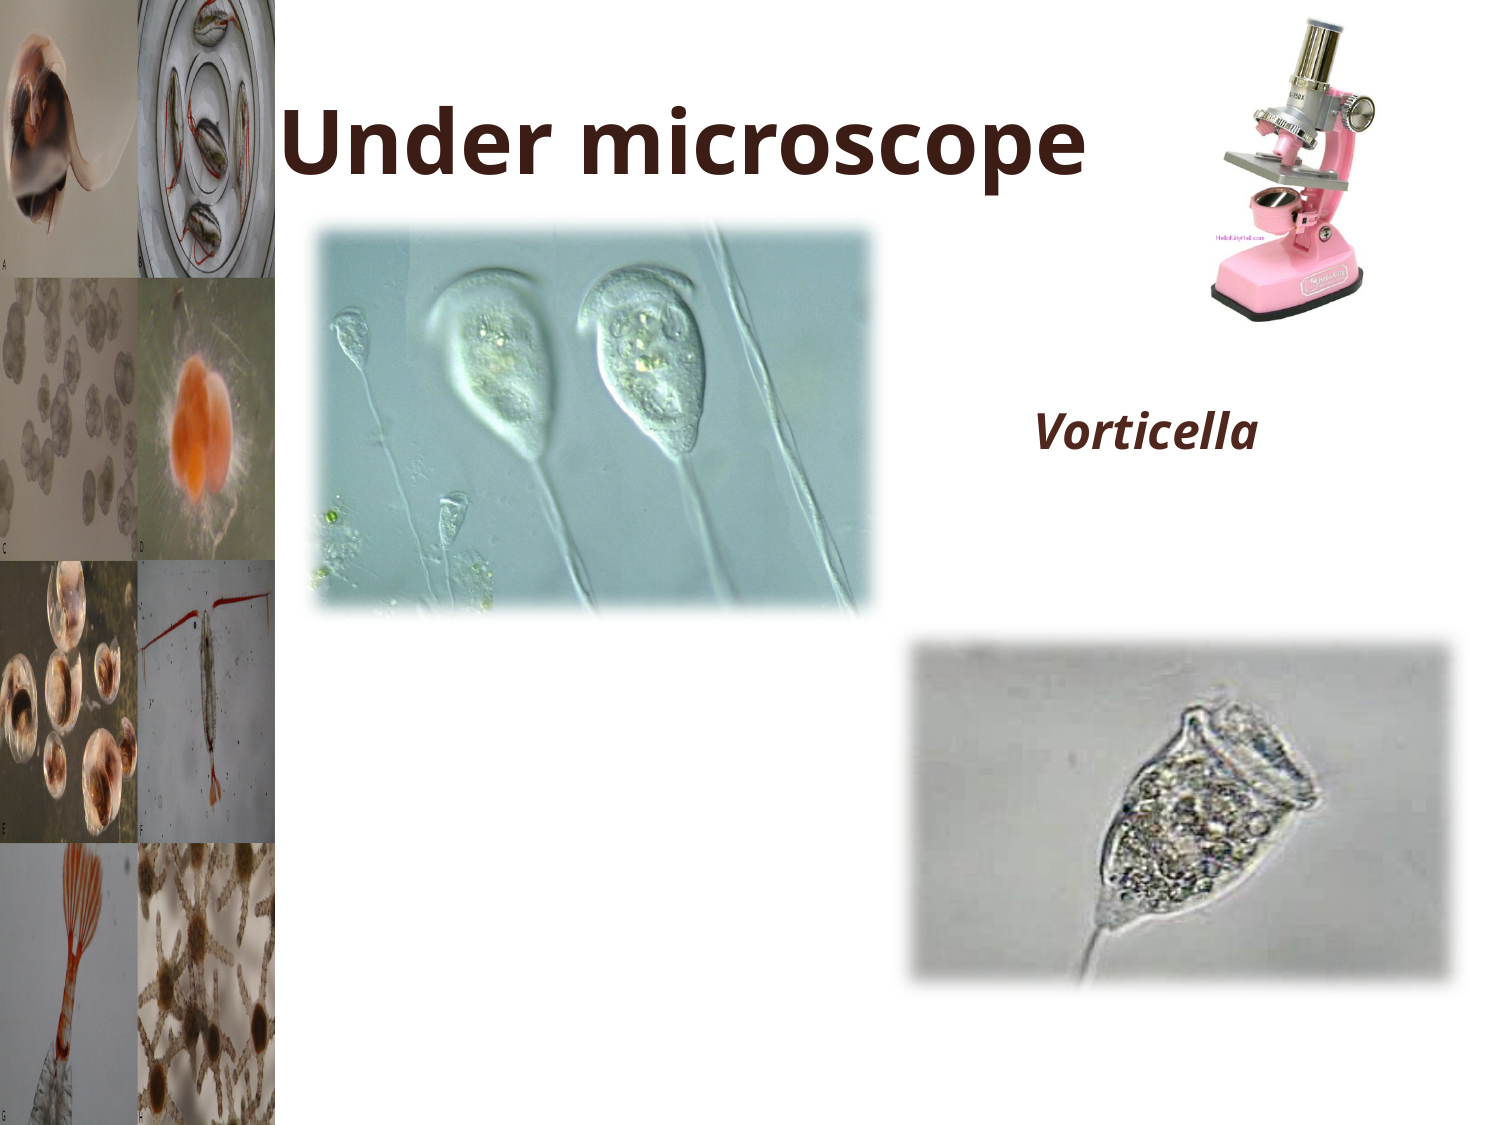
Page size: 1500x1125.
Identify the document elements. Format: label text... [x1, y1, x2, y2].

picture [1123, 3, 1466, 332]
picture [299, 212, 888, 626]
picture [0, 0, 276, 1125]
picture [892, 624, 1469, 1001]
text_box Vorticella [1019, 392, 1282, 468]
title Under microscope [283, 45, 1117, 233]
